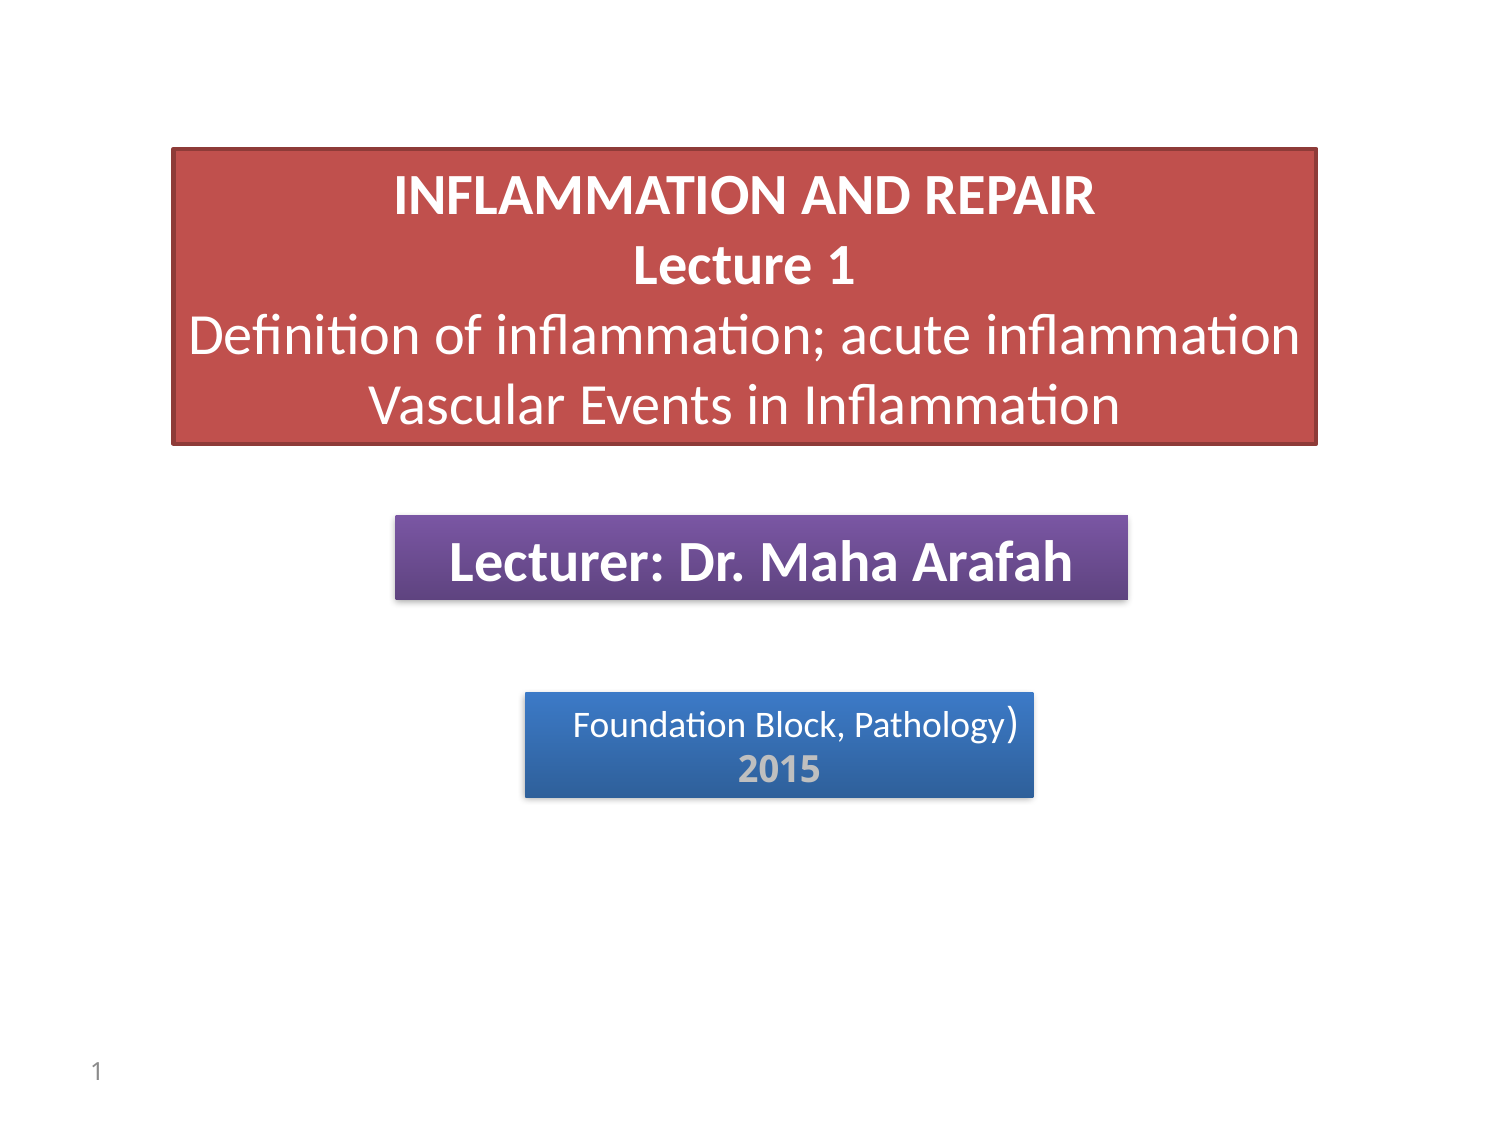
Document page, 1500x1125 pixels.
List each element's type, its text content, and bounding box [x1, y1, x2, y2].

text_box (Foundation Block, Pathology 2015 [525, 692, 1034, 798]
text_box Lecturer: Dr. Maha Arafah [395, 515, 1128, 600]
slide_number 1 [75, 1042, 425, 1103]
text_box INFLAMMATION AND REPAIR Lecture 1 Definition of inflammation; acute inflammation Vascular Events in Inflammation [171, 147, 1318, 446]
